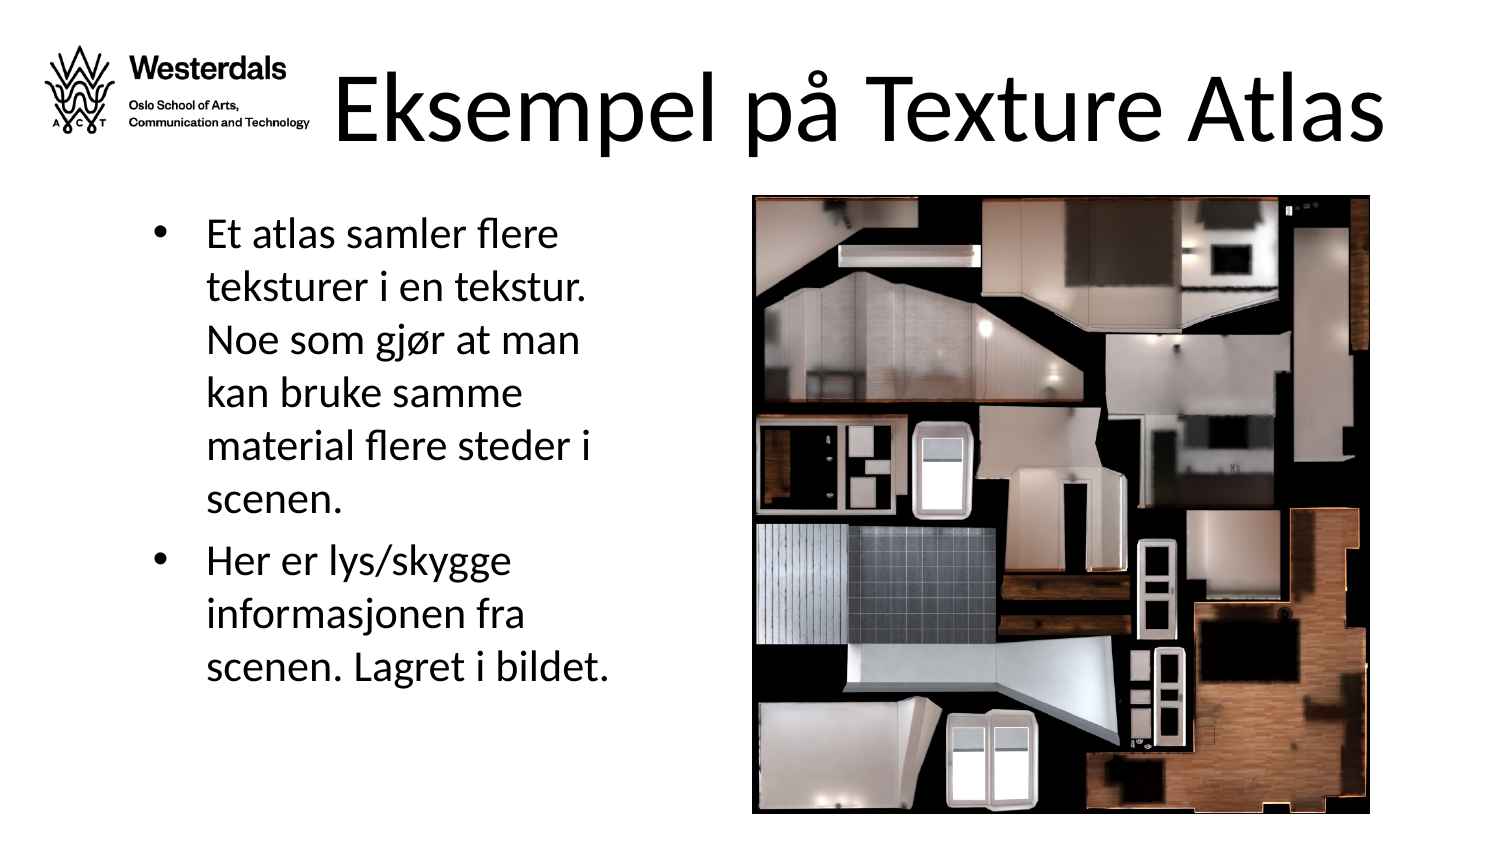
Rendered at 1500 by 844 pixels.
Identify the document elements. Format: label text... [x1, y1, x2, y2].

picture [0, 0, 327, 149]
text_box Et atlas samler flere teksturer i en tekstur. Noe som gjør at man kan bruke samme material flere steder i scenen. Her er lys/skygge informasjonen fra scenen. Lagret i bildet. [74, 196, 632, 754]
picture [751, 195, 1370, 814]
text_box Eksempel på Texture Atlas [74, 33, 1425, 175]
